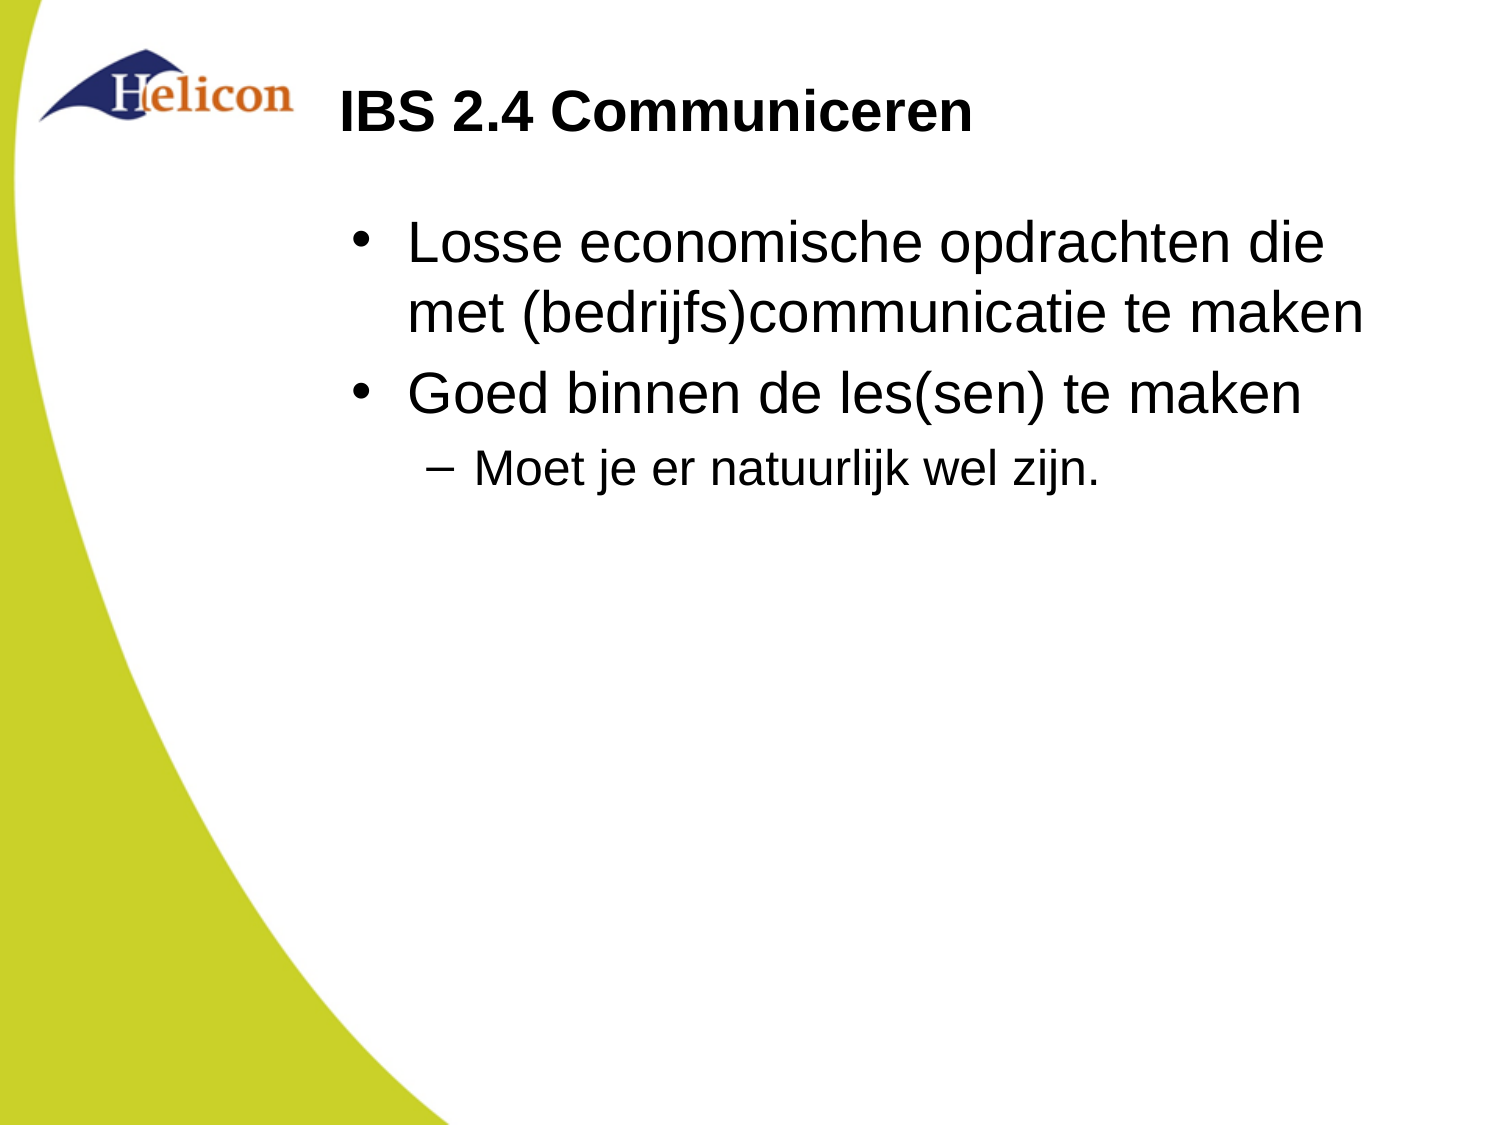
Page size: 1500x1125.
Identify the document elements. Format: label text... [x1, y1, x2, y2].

title IBS 2.4 Communiceren [324, 54, 1415, 161]
list Losse economische opdrachten die met (bedrijfs)communicatie te maken Goed binnen de les(sen) te maken Moet je er natuurlijk wel zijn. [336, 196, 1425, 1005]
picture [0, 0, 1500, 1125]
